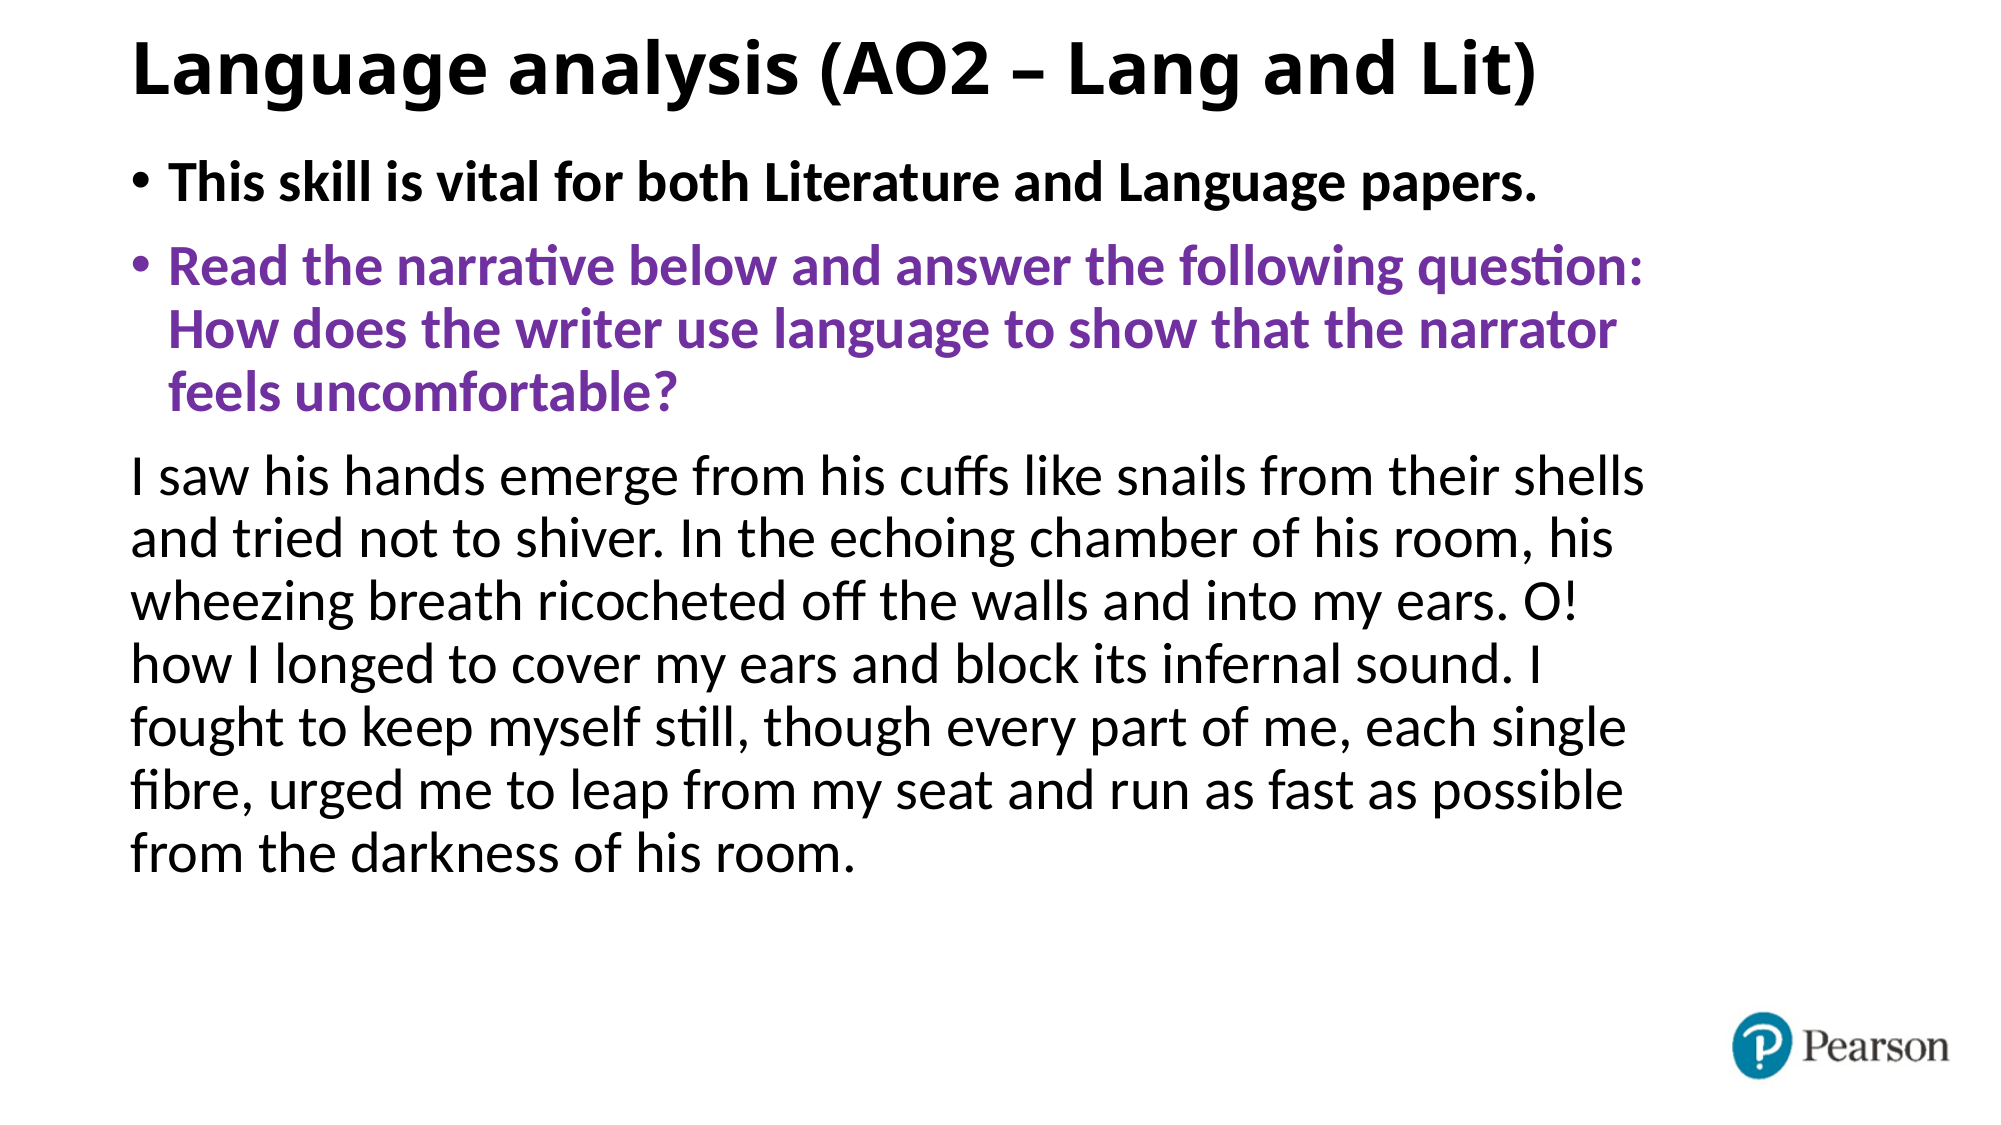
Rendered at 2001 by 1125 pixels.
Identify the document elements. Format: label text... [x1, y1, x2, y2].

title Language analysis (AO2 – Lang and Lit) [115, 23, 1766, 119]
list This skill is vital for both Literature and Language papers. Read the narrative below and answer the following question: How does the writer use language to show that the narrator feels uncomfortable? I saw his hands emerge from his cuffs like snails from their shells and tried not to shiver. In the echoing chamber of his room, his wheezing breath ricocheted off the walls and into my ears. O! how I longed to cover my ears and block its infernal sound. I fought to keep myself still, though every part of me, each single fibre, urged me to leap from my seat and run as fast as possible from the darkness of his room. [115, 143, 1707, 1076]
picture [1722, 997, 1960, 1090]
